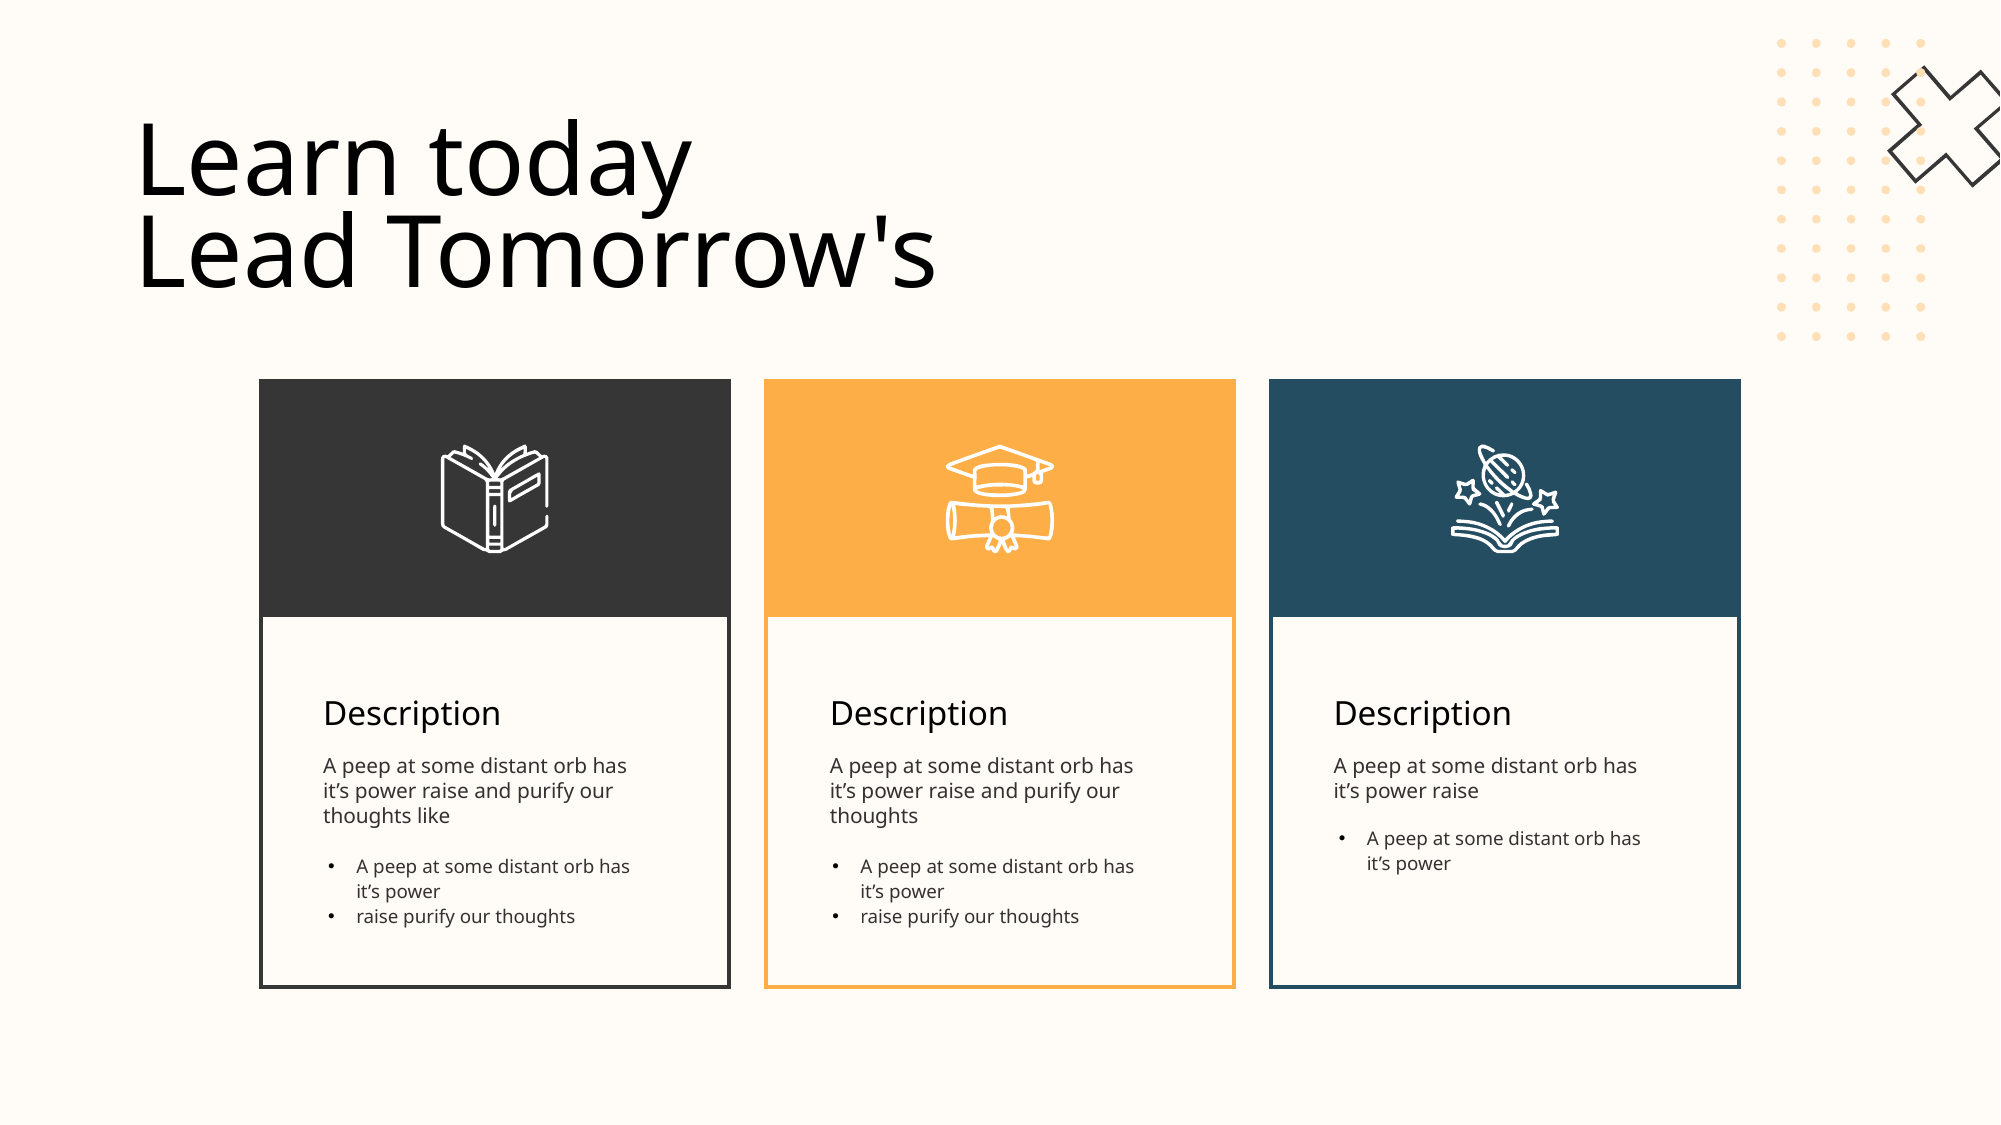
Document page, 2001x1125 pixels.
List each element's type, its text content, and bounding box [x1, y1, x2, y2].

text_box A peep at some distant orb has it’s power raise and purify our thoughts [814, 745, 1165, 836]
text_box [1454, 478, 1482, 506]
text_box [945, 444, 1054, 498]
text_box [1812, 127, 1821, 136]
text_box [1881, 273, 1891, 283]
text_box [1846, 68, 1856, 78]
text_box [1881, 156, 1891, 166]
text_box Description [814, 684, 1165, 740]
text_box [1812, 302, 1821, 312]
text_box A peep at some distant orb has it’s power raise purify our thoughts [313, 844, 658, 935]
text_box [1881, 214, 1891, 224]
text_box [1846, 185, 1856, 195]
text_box Description [1318, 684, 1669, 740]
text_box [1776, 331, 1787, 342]
text_box [260, 380, 730, 988]
text_box [1916, 273, 1926, 283]
text_box Description [308, 684, 658, 740]
text_box [1916, 331, 1926, 342]
text_box [1881, 302, 1891, 312]
text_box [1846, 127, 1856, 136]
text_box [1846, 214, 1856, 224]
text_box [1776, 156, 1787, 166]
text_box [1916, 156, 1926, 166]
text_box [1812, 68, 1821, 78]
text_box [1776, 185, 1787, 195]
text_box [1812, 331, 1821, 342]
text_box [1881, 331, 1891, 342]
text_box [1776, 302, 1787, 312]
text_box [1506, 489, 1559, 528]
text_box [1916, 38, 1926, 49]
text_box [1776, 97, 1787, 107]
text_box [1776, 273, 1787, 283]
text_box [1921, 65, 2000, 101]
text_box [1776, 127, 1787, 136]
text_box [1916, 214, 1926, 224]
text_box A peep at some distant orb has it’s power raise purify our thoughts [817, 844, 1162, 935]
text_box [1812, 97, 1821, 107]
text_box [1495, 500, 1505, 518]
text_box [1846, 97, 1856, 107]
text_box [1478, 502, 1502, 527]
text_box [1881, 244, 1891, 253]
text_box [1477, 444, 1533, 501]
text_box A peep at some distant orb has it’s power raise [1318, 745, 1669, 811]
text_box Learn today Lead Tomorrow's [119, 116, 1094, 315]
text_box [1812, 214, 1821, 224]
text_box [1846, 331, 1856, 342]
text_box [1916, 127, 1926, 136]
text_box [1887, 72, 2000, 188]
text_box [1812, 38, 1821, 49]
text_box [1881, 97, 1891, 107]
text_box [1270, 380, 1740, 988]
text_box [1846, 244, 1856, 253]
text_box [765, 380, 1235, 988]
text_box [1846, 273, 1856, 283]
text_box [1776, 68, 1787, 78]
text_box [1916, 244, 1926, 253]
text_box [0, 0, 2000, 1125]
text_box A peep at some distant orb has it’s power [1324, 817, 1669, 882]
text_box [1916, 68, 1926, 78]
text_box [1812, 273, 1821, 283]
text_box [1776, 38, 1787, 49]
text_box [1881, 38, 1891, 49]
text_box [945, 500, 1054, 554]
text_box [1881, 127, 1891, 136]
text_box [440, 444, 549, 554]
text_box [1846, 302, 1856, 312]
text_box [1812, 185, 1821, 195]
text_box [1881, 185, 1891, 195]
text_box [1776, 214, 1787, 224]
text_box [1916, 302, 1926, 312]
text_box [1846, 38, 1856, 49]
text_box A peep at some distant orb has it’s power raise and purify our thoughts like [308, 745, 658, 836]
text_box [1451, 519, 1559, 554]
text_box [1812, 156, 1821, 166]
text_box [1846, 156, 1856, 166]
text_box [1916, 97, 1926, 107]
text_box [1881, 68, 1891, 78]
text_box [1916, 185, 1926, 195]
text_box [1776, 244, 1787, 253]
text_box [1812, 244, 1821, 253]
